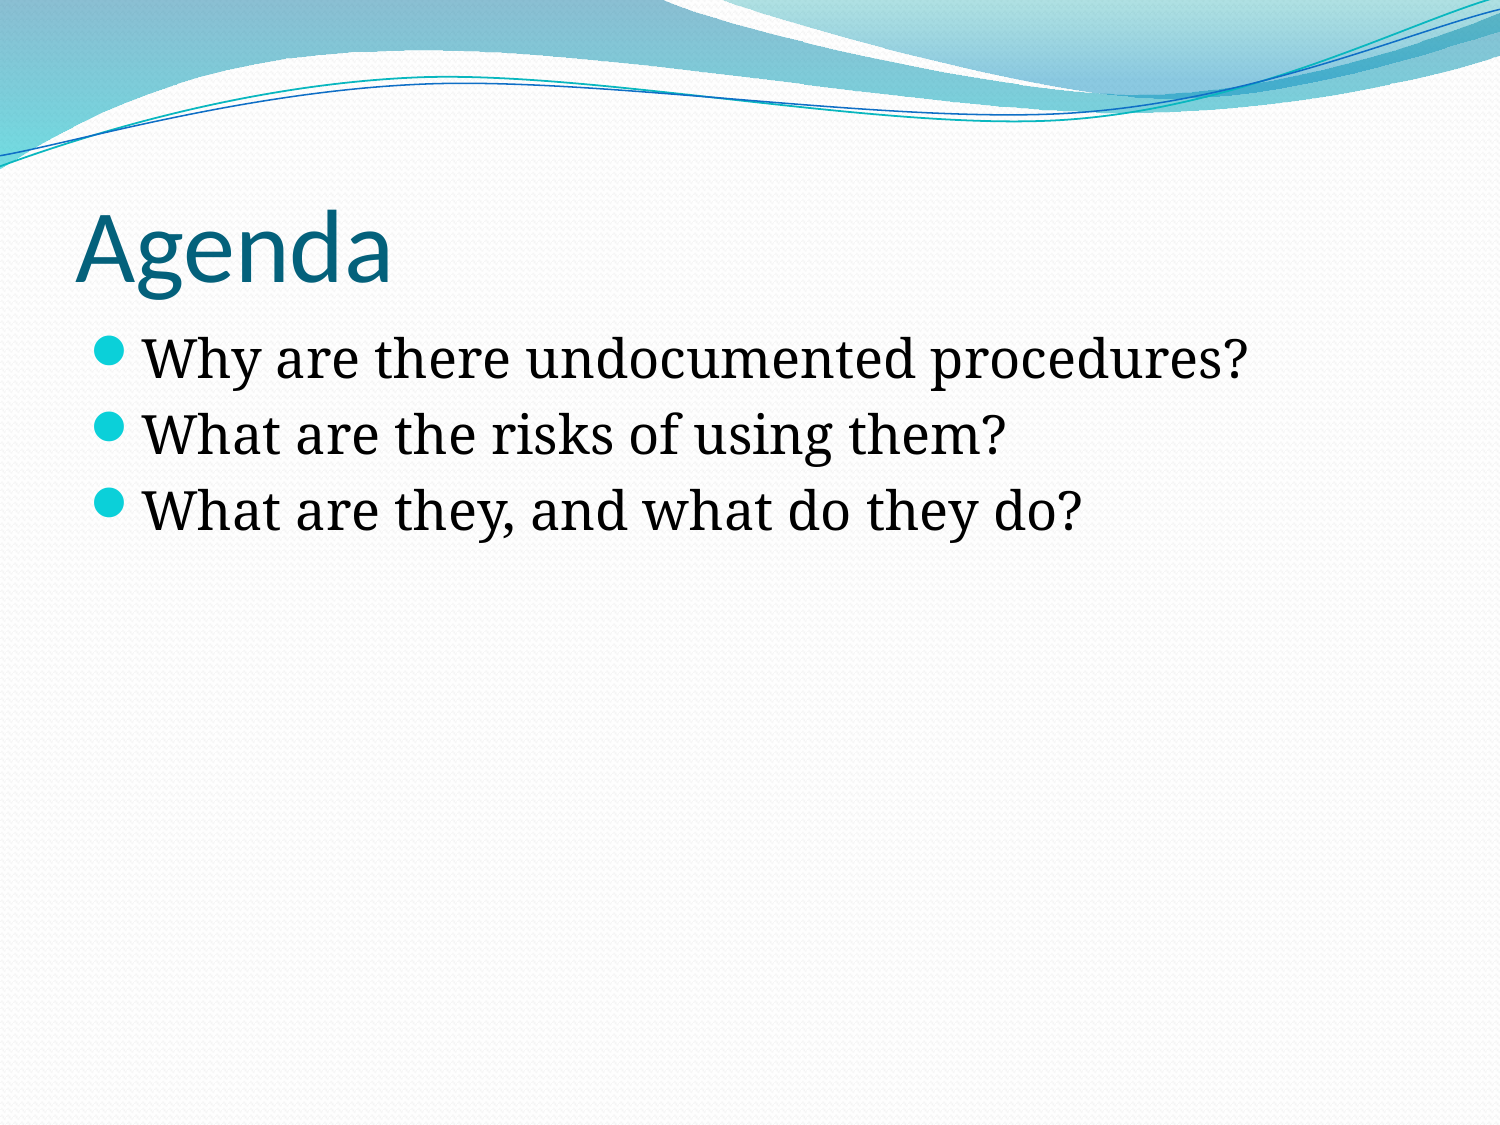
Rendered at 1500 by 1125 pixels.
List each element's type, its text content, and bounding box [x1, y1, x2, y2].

list Why are there undocumented procedures? What are the risks of using them? What are they, and what do they do? [75, 317, 1425, 1038]
title Agenda [75, 115, 1425, 303]
